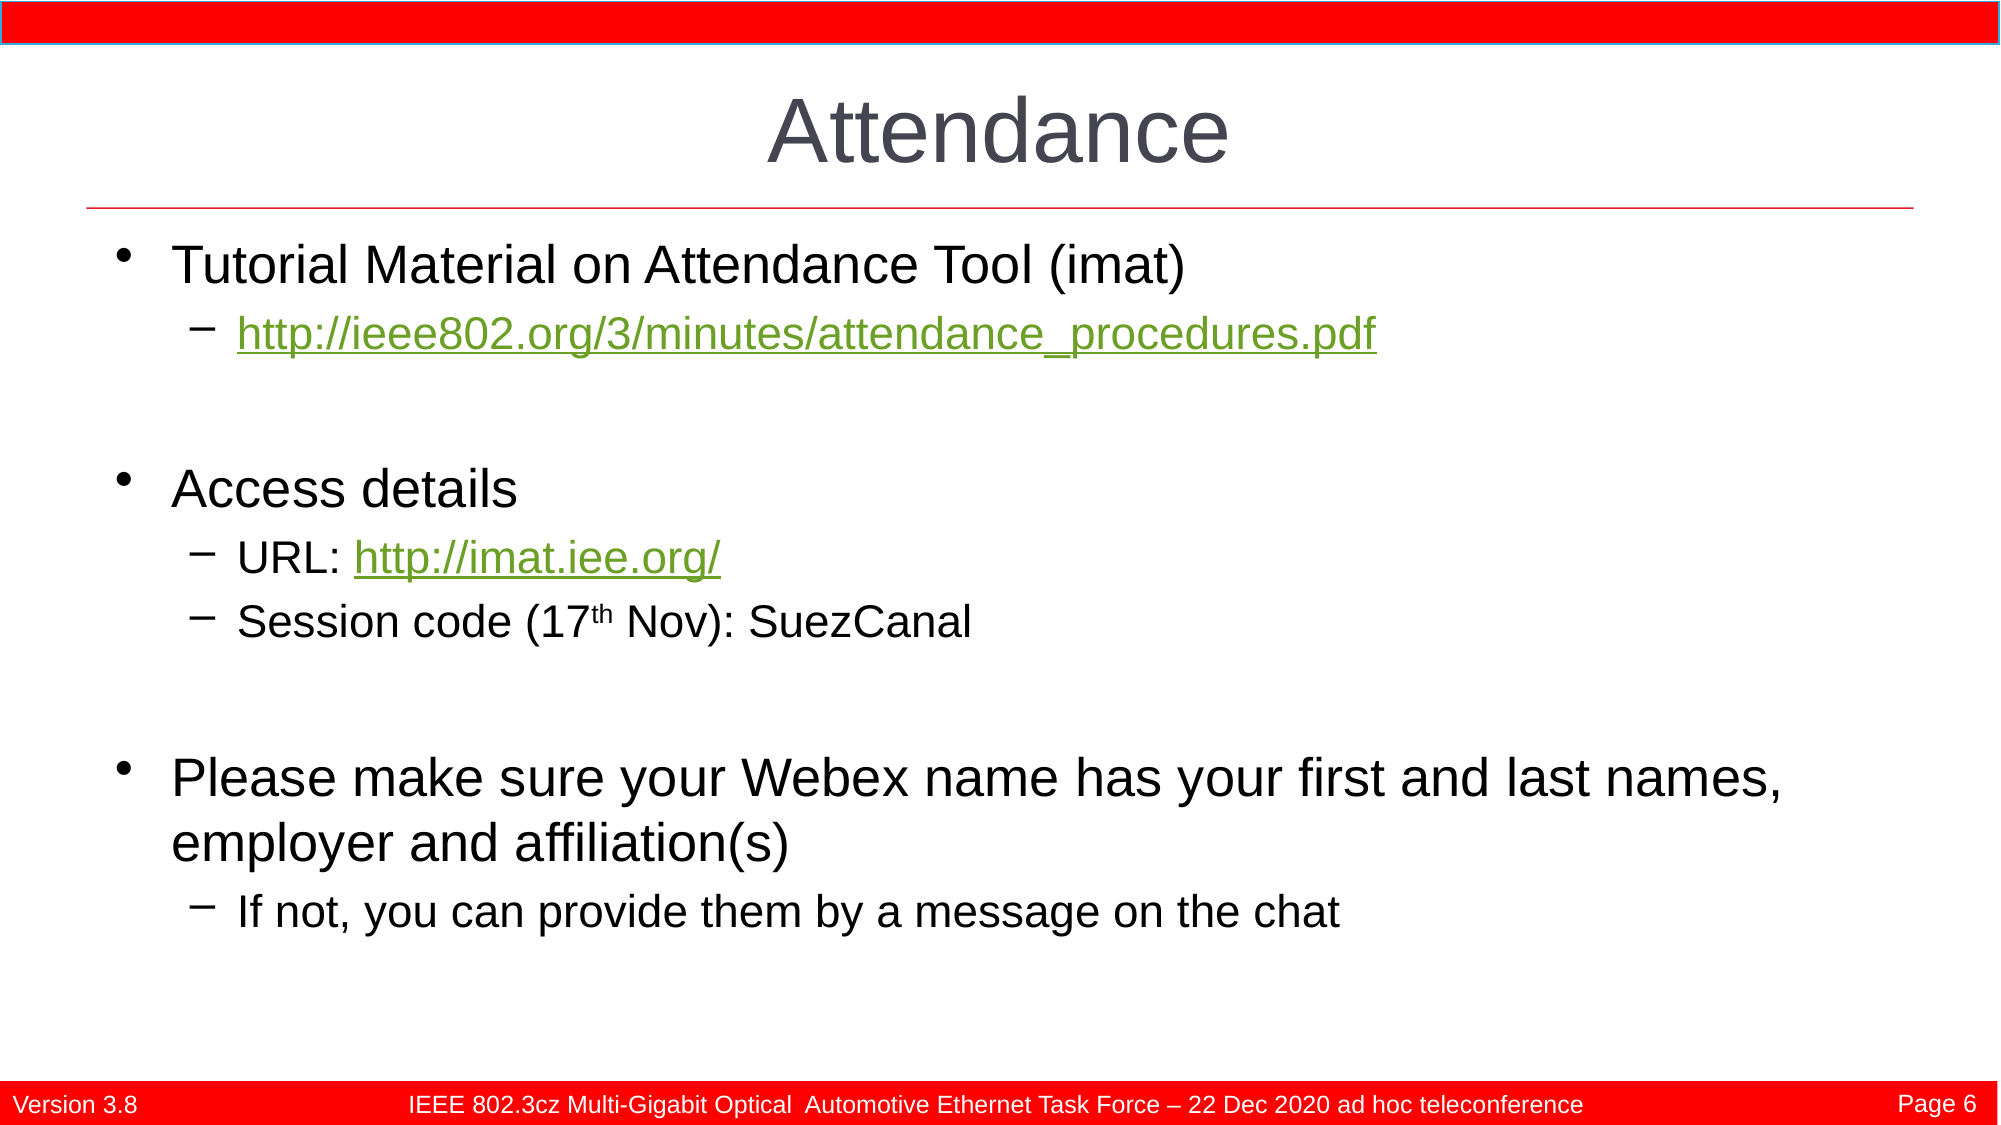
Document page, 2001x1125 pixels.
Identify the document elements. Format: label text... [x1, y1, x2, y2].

title Attendance [99, 66, 1901, 197]
list Tutorial Material on Attendance Tool (imat) http://ieee802.org/3/minutes/attendance_procedures.pdf Access details URL: http://imat.iee.org/ Session code (17th Nov): SuezCanal Please make sure your Webex name has your first and last names, employer and affiliation(s) If not, you can provide them by a message on the chat [99, 221, 1901, 965]
